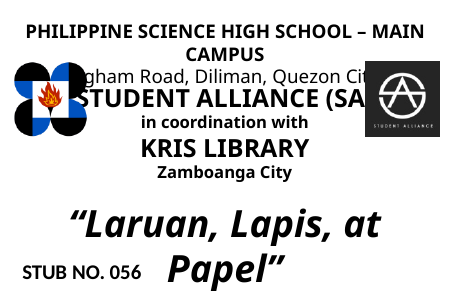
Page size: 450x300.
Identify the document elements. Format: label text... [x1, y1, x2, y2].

text_box PHILIPPINE SCIENCE HIGH SCHOOL – MAIN CAMPUS Agham Road, Diliman, Quezon City [0, 12, 450, 74]
text_box STUB NO. 056 [7, 251, 213, 292]
picture [364, 60, 441, 137]
picture [12, 60, 88, 137]
text_box “Laruan, Lapis, at Papel” [0, 192, 450, 298]
text_box STUDENT ALLIANCE (SA) in coordination with KRIS LIBRARY Zamboanga City [0, 74, 450, 190]
